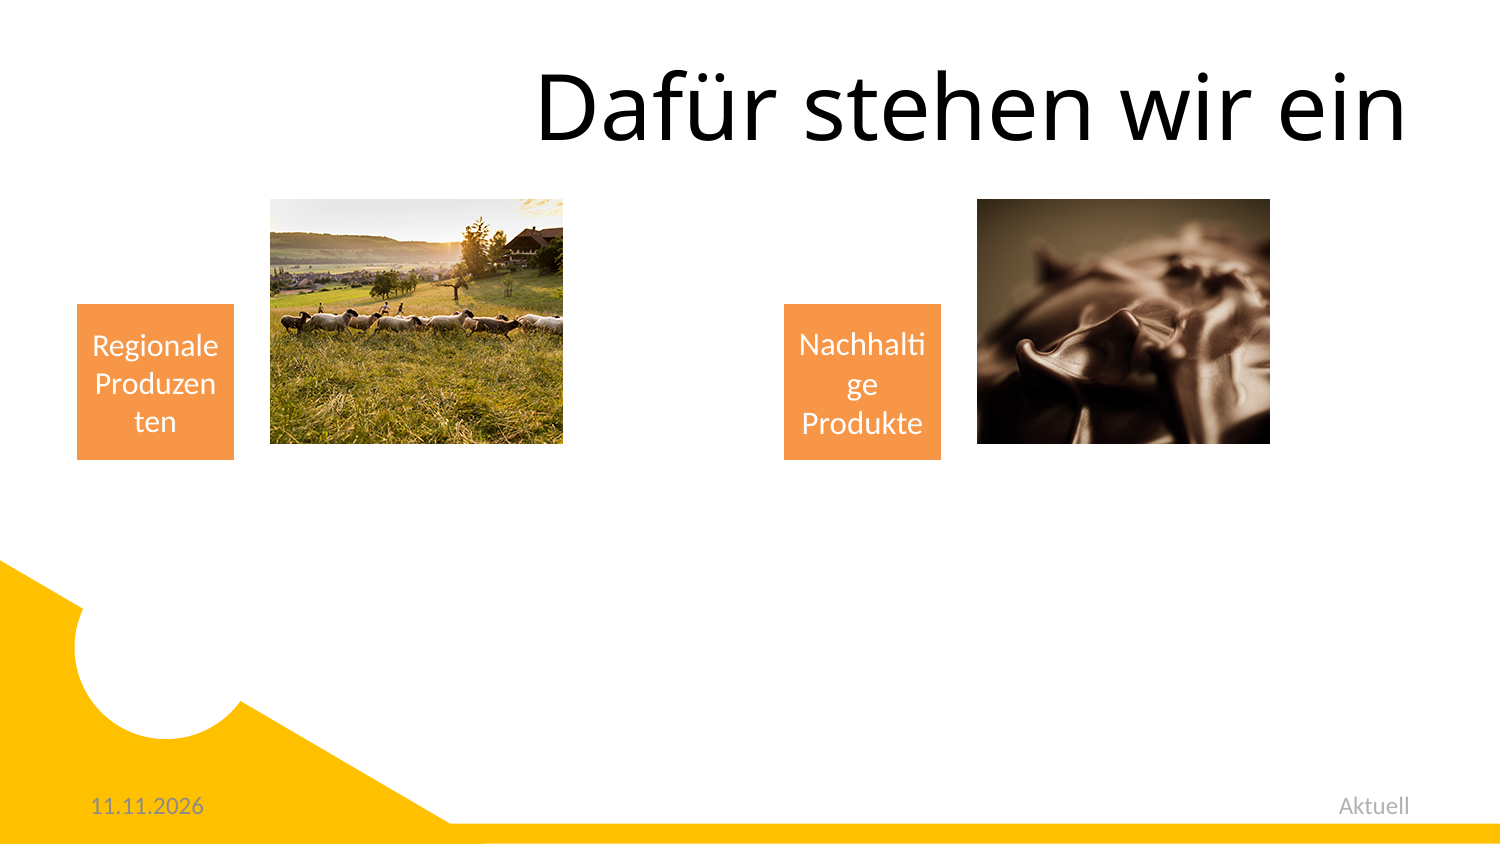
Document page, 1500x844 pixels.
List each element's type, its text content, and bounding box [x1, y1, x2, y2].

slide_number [75, 782, 425, 827]
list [74, 196, 1426, 754]
footer Aktuell [950, 782, 1425, 827]
title Dafür stehen wir ein [277, 33, 1425, 175]
